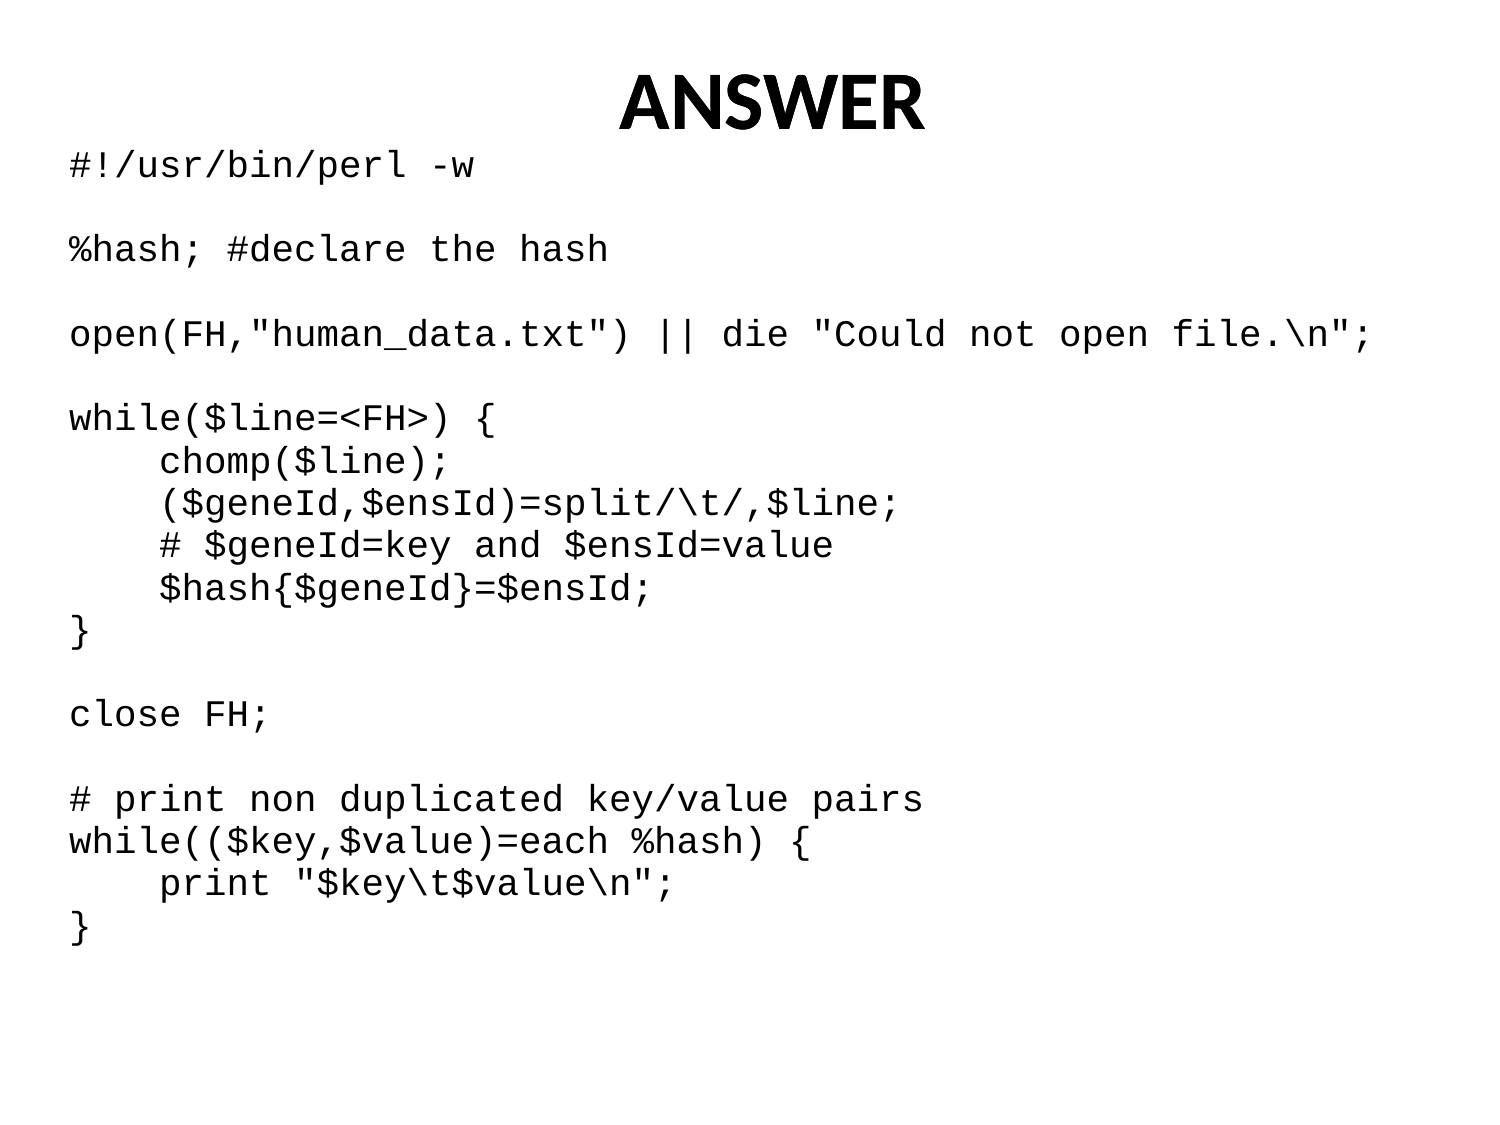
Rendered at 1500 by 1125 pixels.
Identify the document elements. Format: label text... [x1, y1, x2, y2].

text_box #!/usr/bin/perl -w %hash; #declare the hash open(FH,"human_data.txt") || die "Could not open file.\n"; while($line=<FH>) { chomp($line); ($geneId,$ensId)=split/\t/,$line; # $geneId=key and $ensId=value $hash{$geneId}=$ensId; } close FH; # print non duplicated key/value pairs while(($key,$value)=each %hash) { print "$key\t$value\n"; } [55, 134, 1429, 963]
text_box ANSWER [574, 34, 971, 134]
